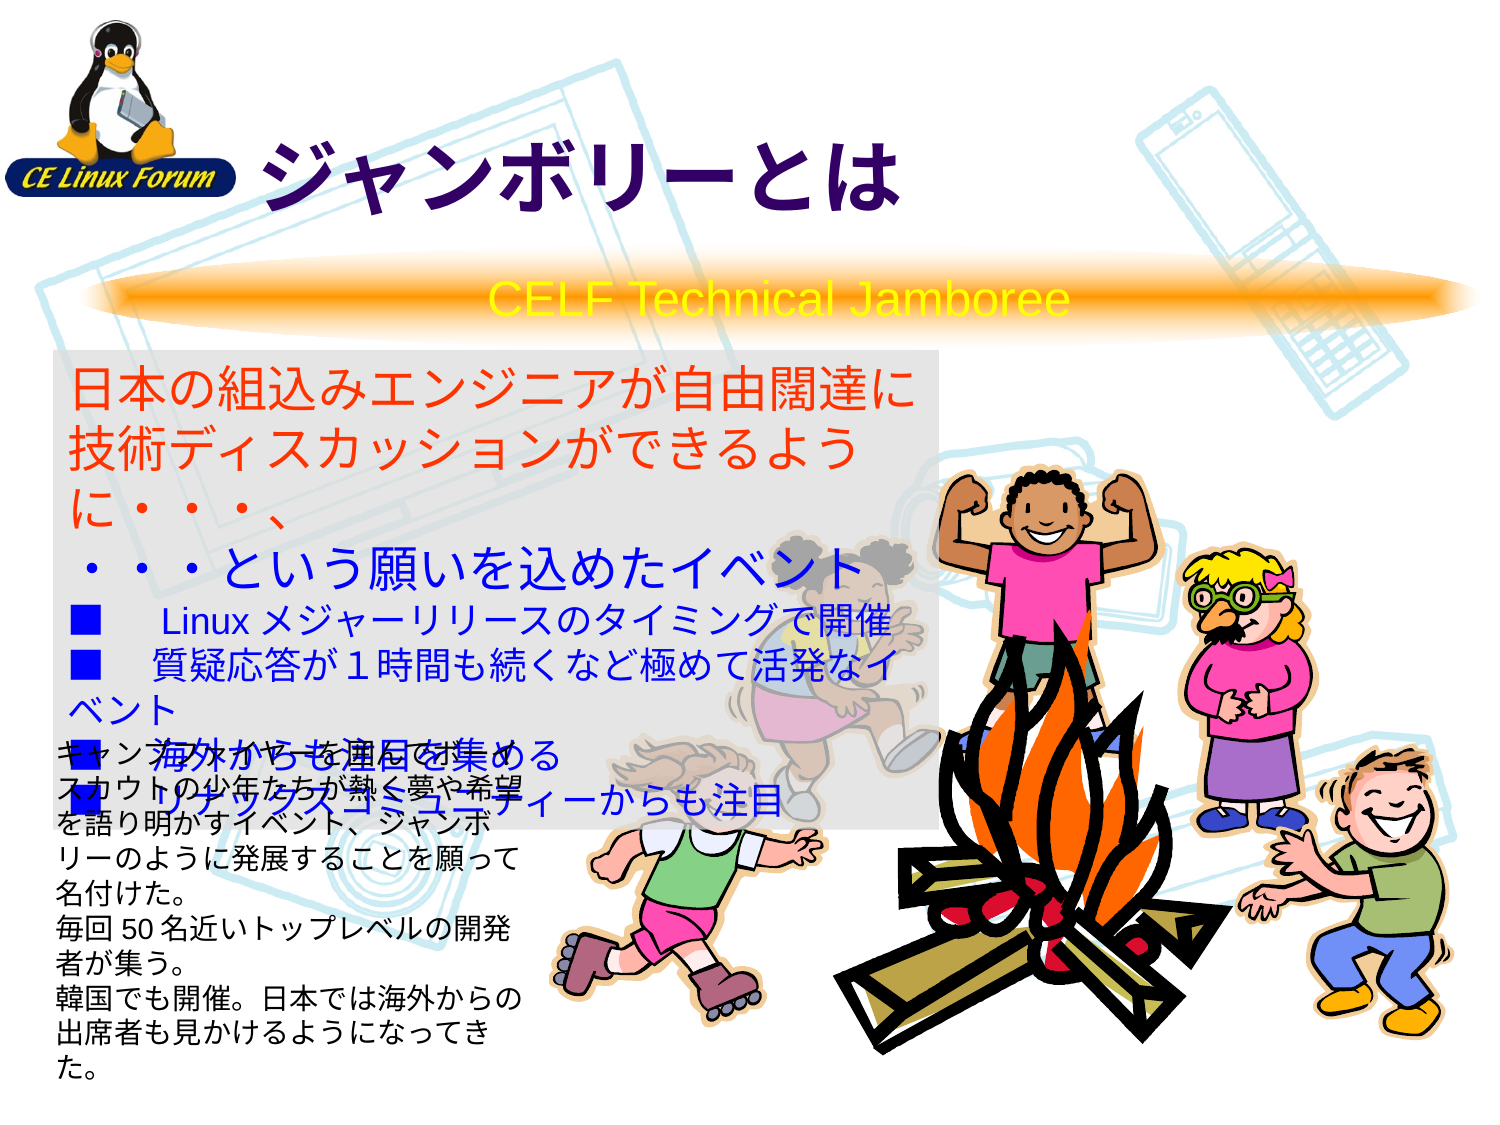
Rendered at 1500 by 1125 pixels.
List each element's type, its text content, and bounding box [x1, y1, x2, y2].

title ジャンボリーとは [241, 18, 1480, 232]
text_box CELF Technical Jamboree [76, 243, 1483, 349]
text_box 日本の組込みエンジニアが自由闊達に技術ディスカッションができるように・・・、 ・・・という願いを込めたイベント ■ Linuxメジャーリリースのタイミングで開催 ■ 質疑応答が１時間も続くなど極めて活発なイベント ■ 海外からも注目を集める ■ リナックスコミュニティーからも注目 [53, 349, 939, 830]
text_box キャンプファイヤーを囲んでボーイスカウトの少年たちが熱く夢や希望を語り明かすイベント、ジャンボリーのように発展することを願って名付けた。 毎回50名近いトップレベルの開発者が集う。 韓国でも開催。日本では海外からの出席者も見かけるようになってきた。 [41, 727, 541, 1093]
picture [0, 0, 1500, 1063]
